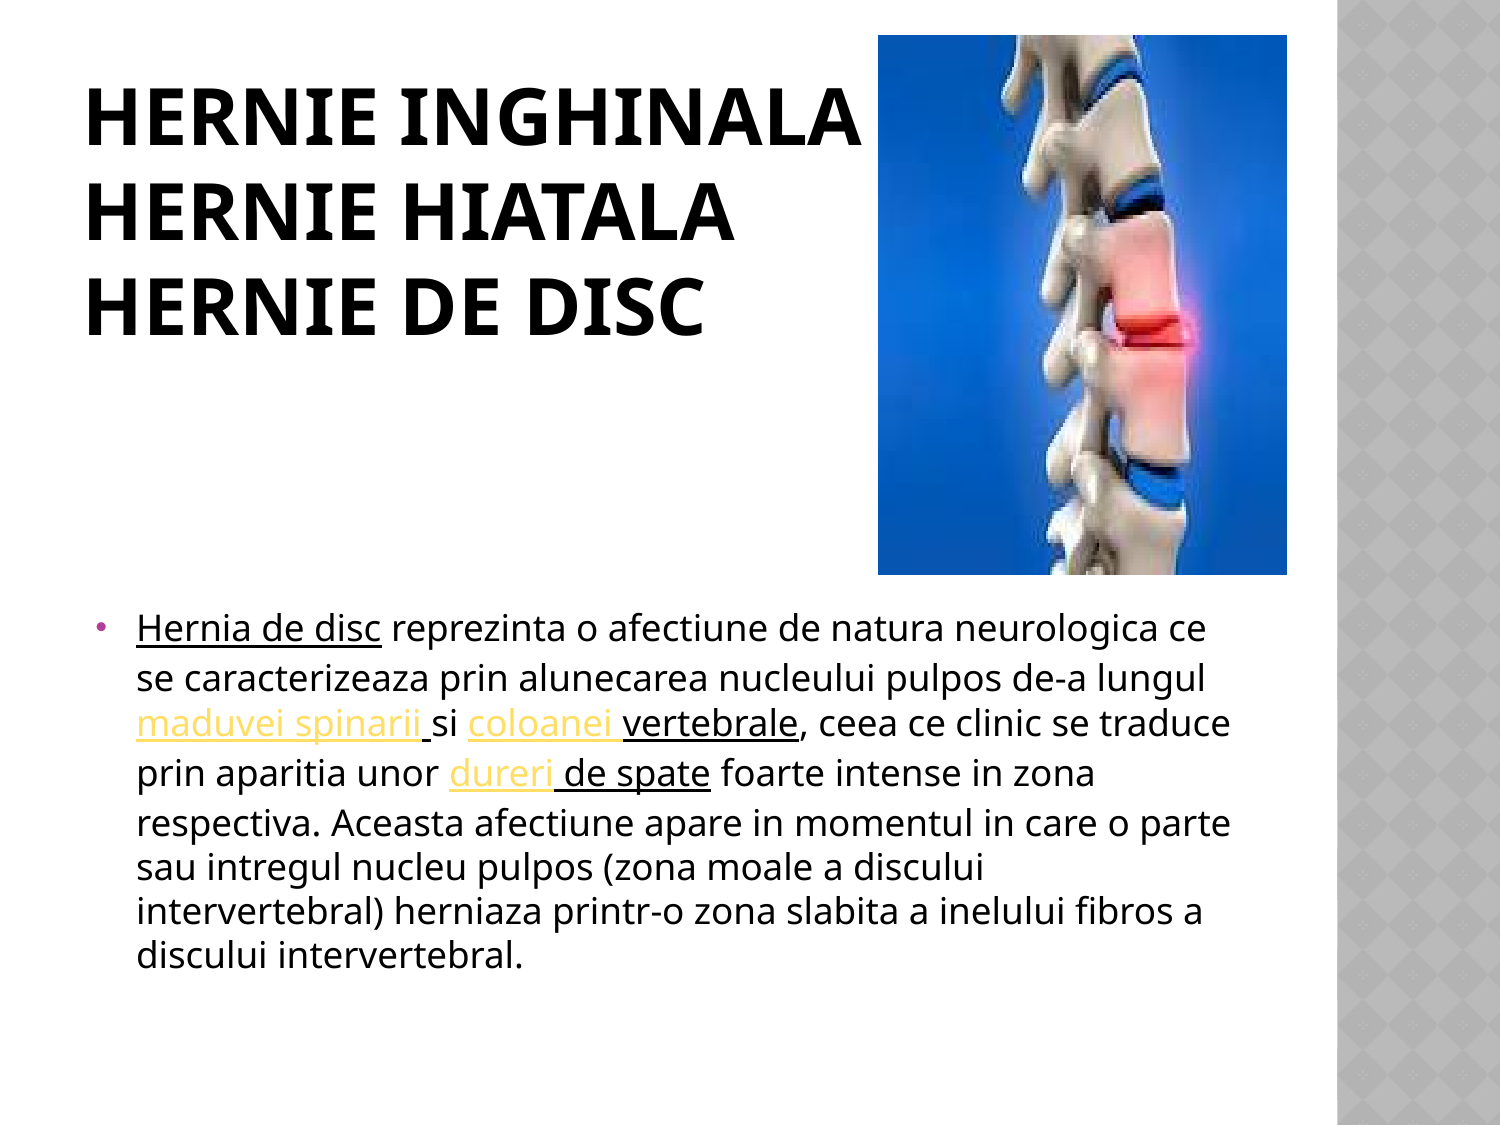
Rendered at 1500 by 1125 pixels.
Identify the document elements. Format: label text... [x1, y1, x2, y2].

picture [878, 34, 1288, 575]
list Hernia de disc reprezinta o afectiune de natura neurologica ce se caracterizeaza prin alunecarea nucleului pulpos de-a lungul maduvei spinarii si coloanei vertebrale, ceea ce clinic se traduce prin aparitia unor dureri de spate foarte intense in zona respectiva. Aceasta afectiune apare in momentul in care o parte sau intregul nucleu pulpos (zona moale a discului intervertebral) herniaza printr-o zona slabita a inelului fibros a discului intervertebral. [82, 597, 1254, 1079]
title Hernie inghinala Hernie hiatala Hernie de disc [75, 52, 872, 352]
